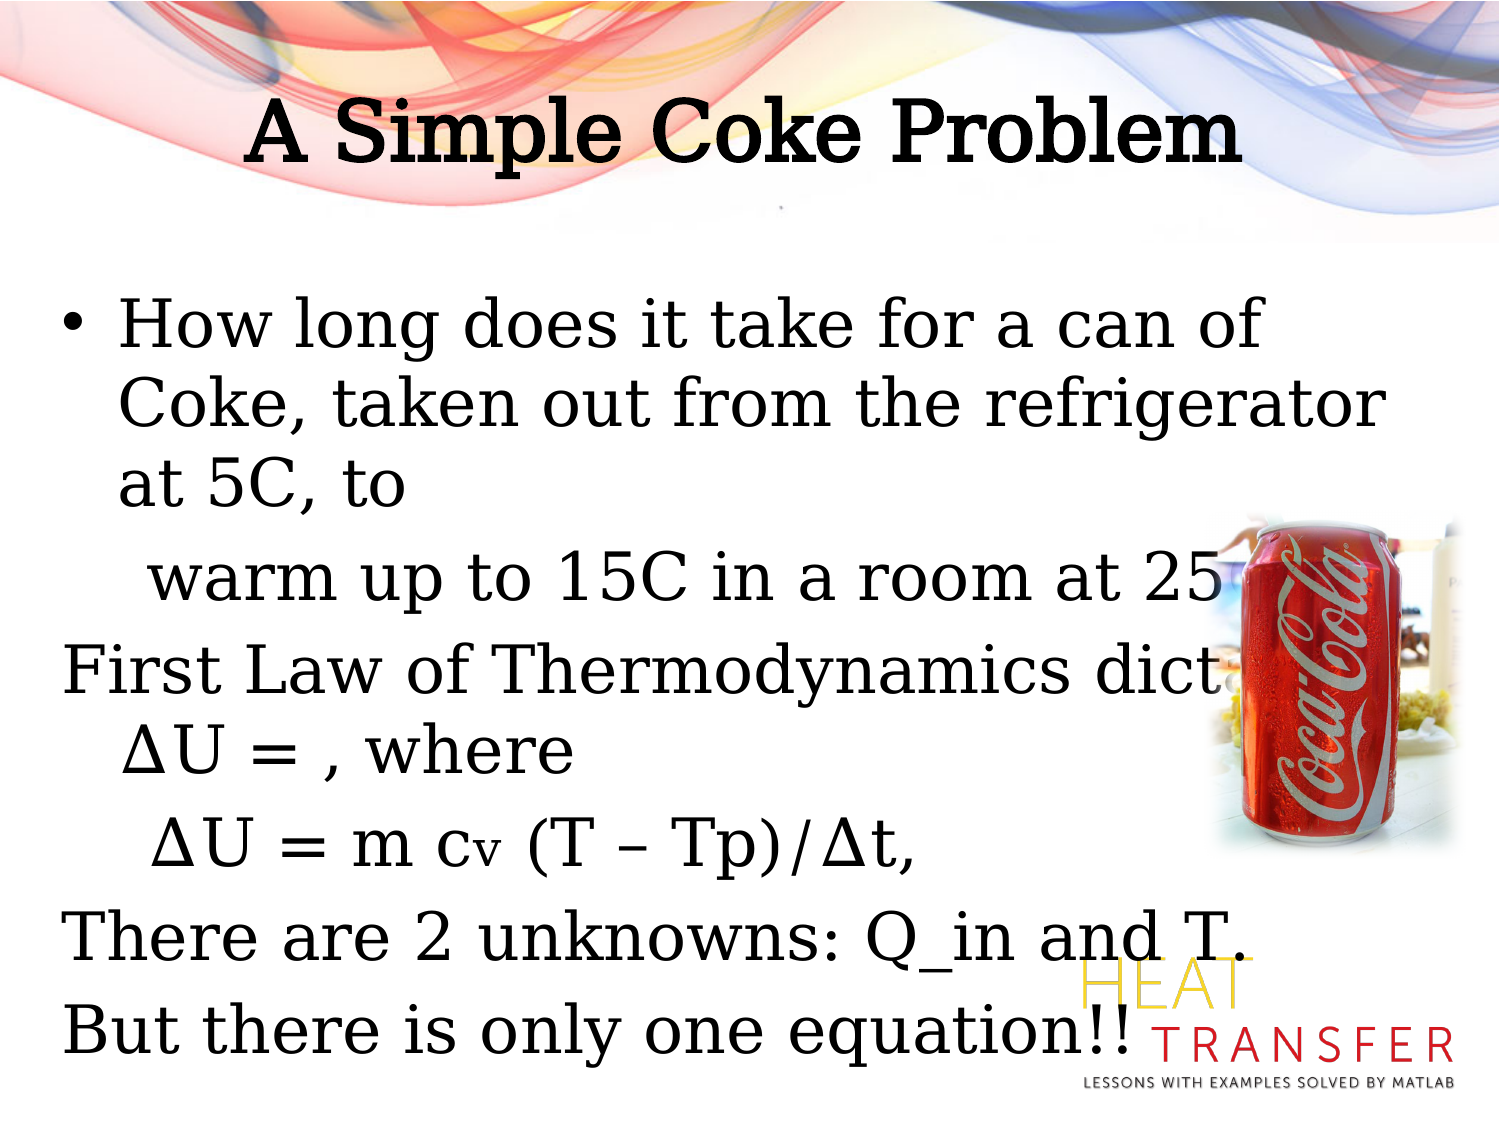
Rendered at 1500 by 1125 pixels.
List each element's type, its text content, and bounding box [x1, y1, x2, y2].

picture [1203, 509, 1467, 860]
picture [1075, 946, 1464, 1093]
text_box A Simple Coke Problem [0, 61, 1481, 187]
picture [1131, 946, 1149, 957]
picture [0, 1, 1499, 243]
